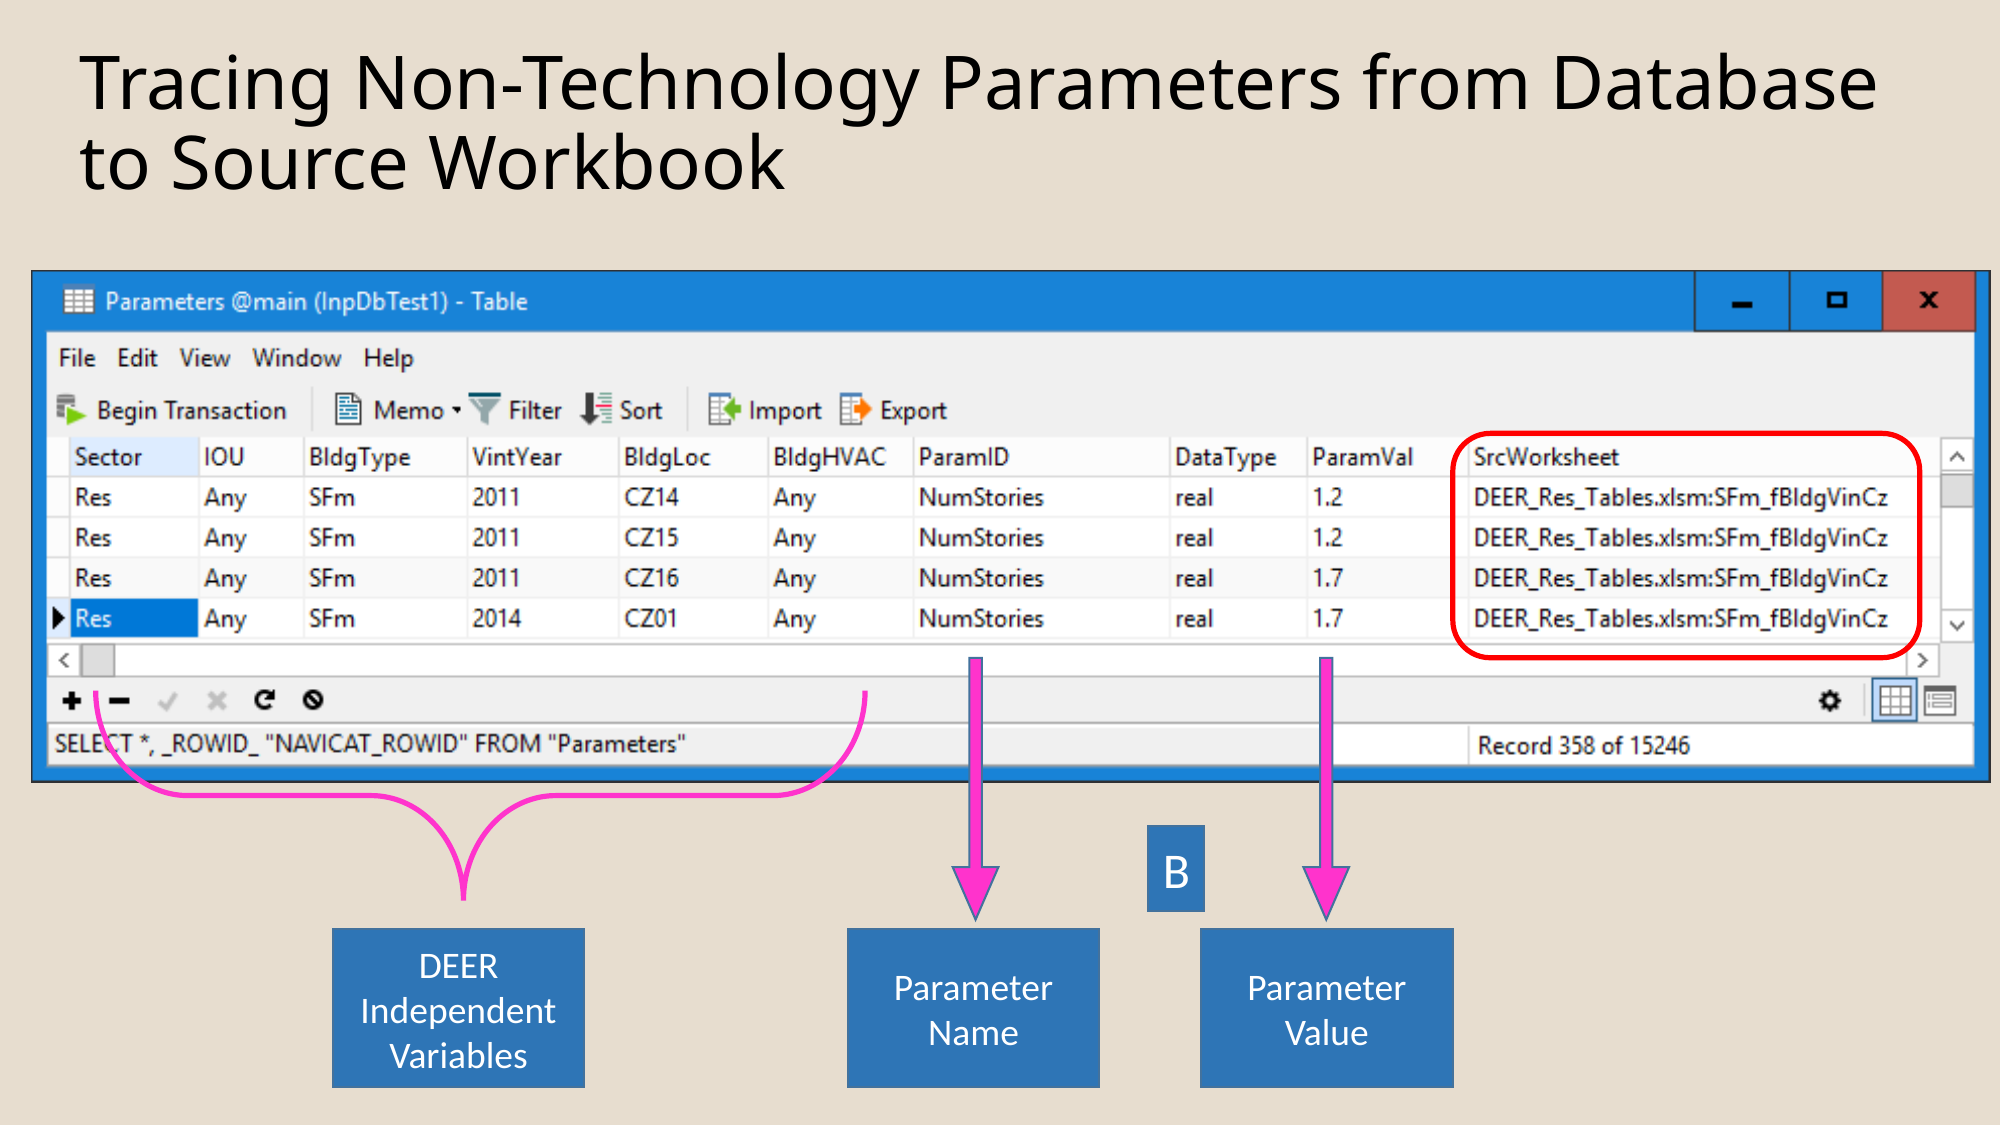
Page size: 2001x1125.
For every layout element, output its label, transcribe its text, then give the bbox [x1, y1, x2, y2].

text_box DEER Independent Variables [332, 928, 585, 1088]
title Tracing Non-Technology Parameters from Database to Source Workbook [64, 37, 1957, 214]
text_box Parameter Value [1200, 928, 1454, 1088]
text_box [143, 783, 818, 901]
text_box [1301, 783, 1351, 923]
picture [31, 270, 1991, 783]
text_box Parameter Name [847, 928, 1100, 1088]
text_box B [1147, 825, 1205, 912]
text_box [951, 783, 1000, 923]
